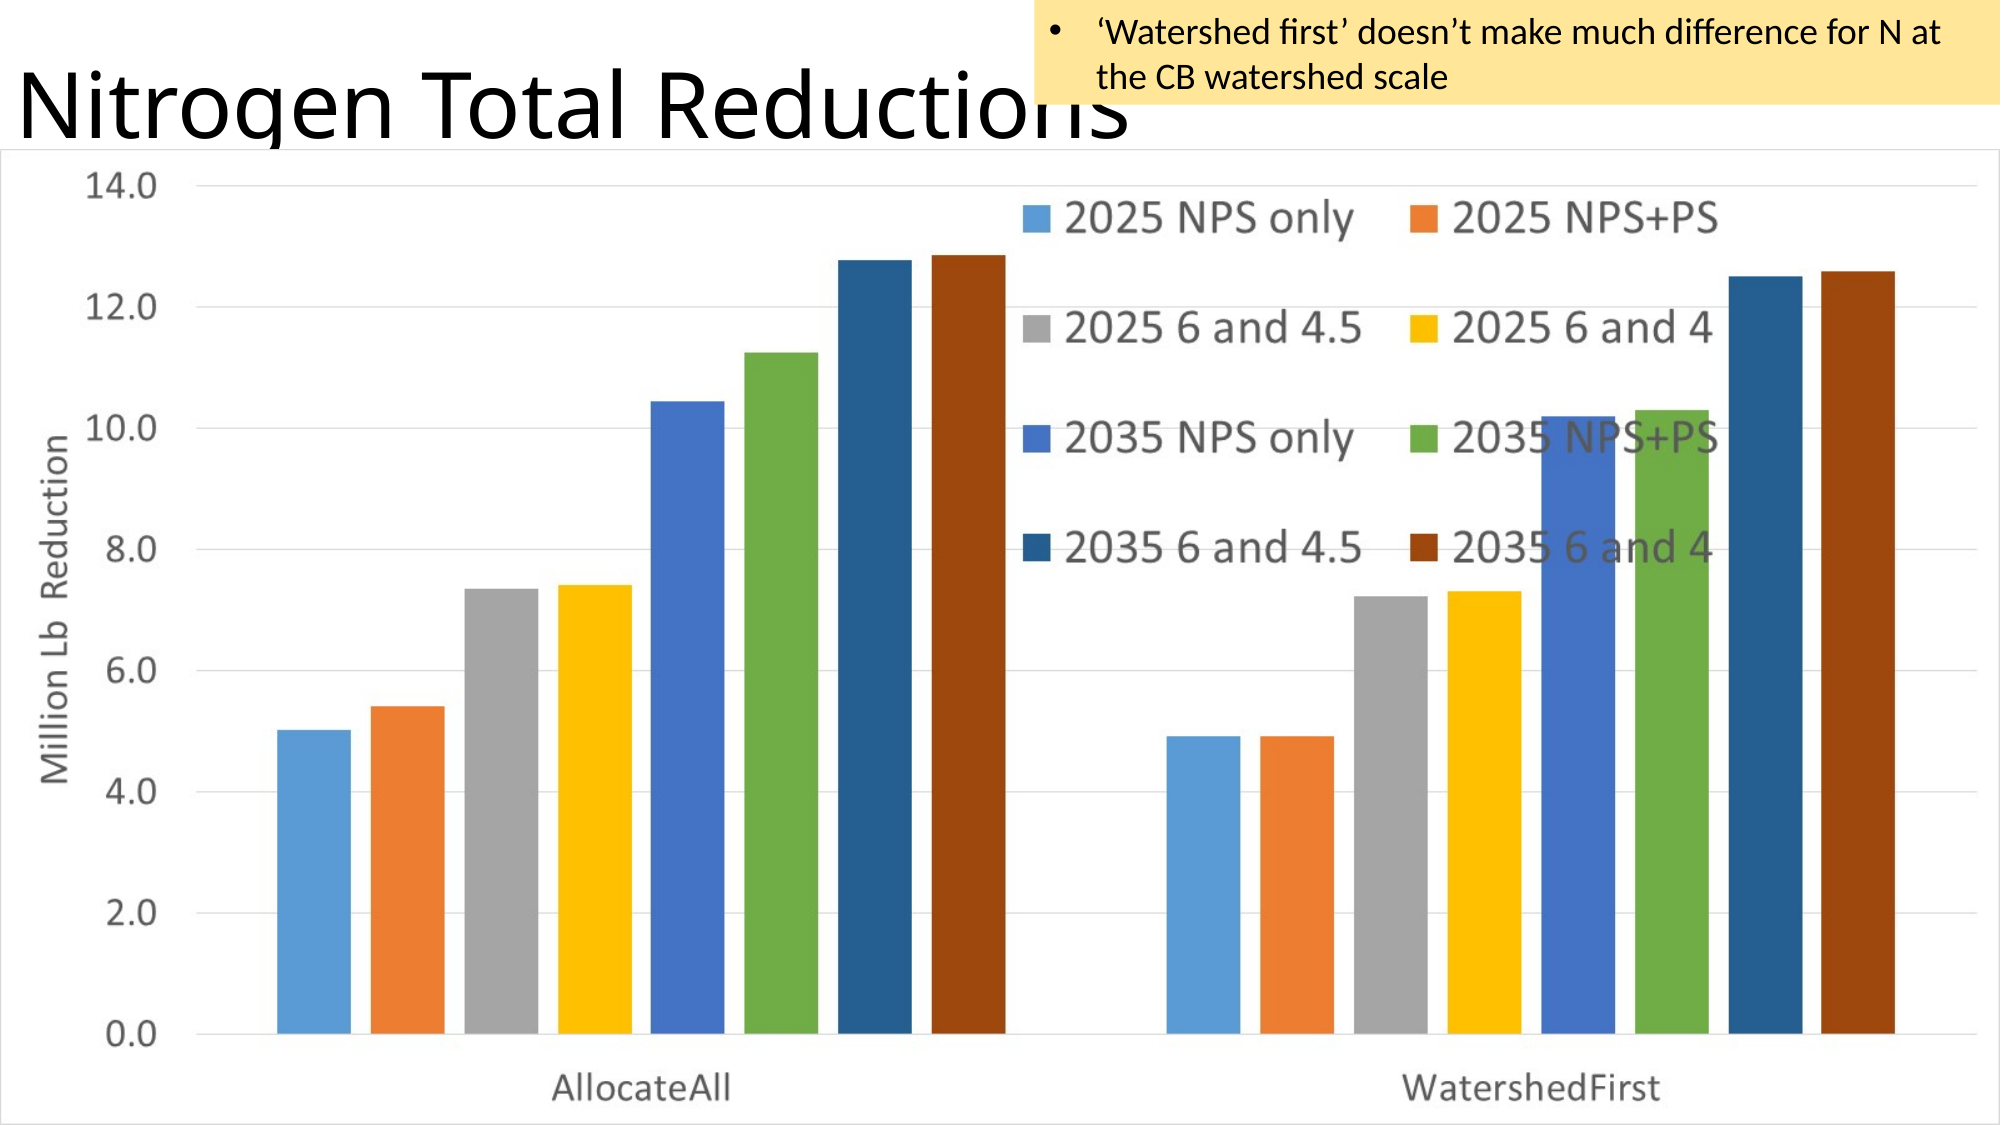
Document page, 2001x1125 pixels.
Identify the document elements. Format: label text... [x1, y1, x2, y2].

text_box ‘Watershed first’ doesn’t make much difference for N at the CB watershed scale [1034, 0, 2000, 105]
title Nitrogen Total Reductions [0, 0, 1725, 149]
picture [0, 149, 2000, 1125]
